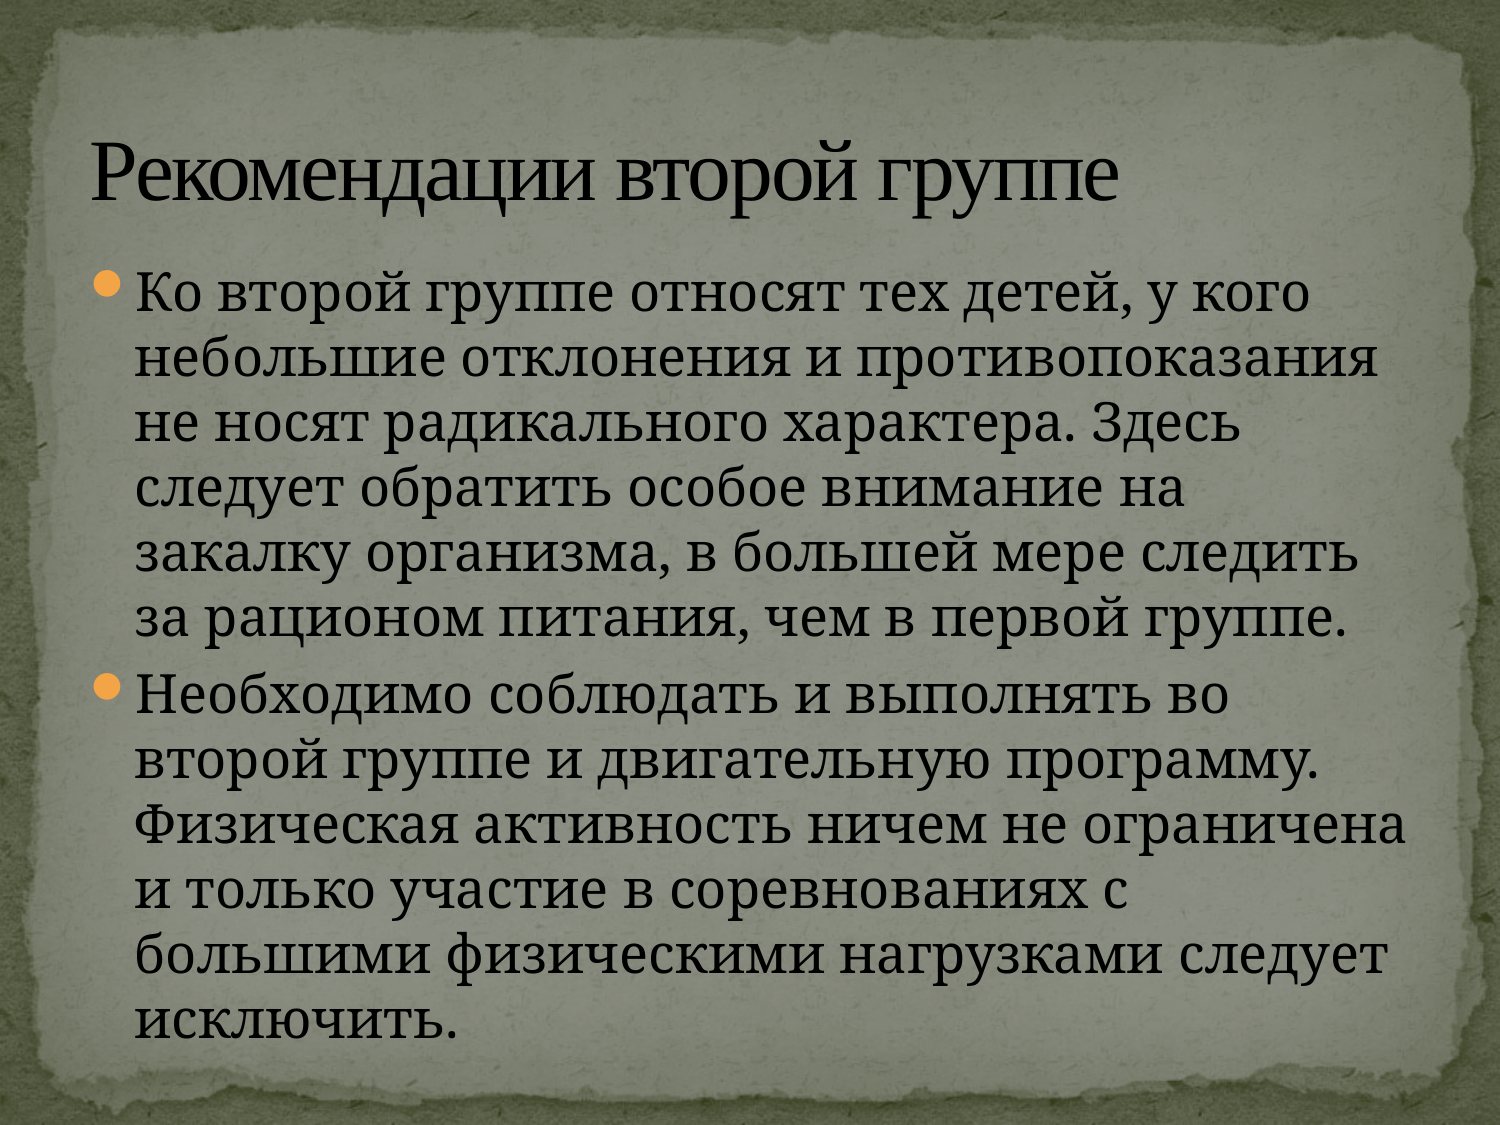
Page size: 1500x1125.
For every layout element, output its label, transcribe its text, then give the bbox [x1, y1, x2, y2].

title Рекомендации второй группе [74, 24, 1425, 225]
list Ко второй группе относят тех детей, у кого небольшие отклонения и противопоказания не носят радикального характера. Здесь следует обратить особое внимание на закалку организма, в большей мере следить за рационом питания, чем в первой группе. Необходимо соблюдать и выполнять во второй группе и двигательную программу. Физическая активность ничем не ограничена и только участие в соревнованиях с большими физическими нагрузками следует исключить. [75, 249, 1425, 1000]
